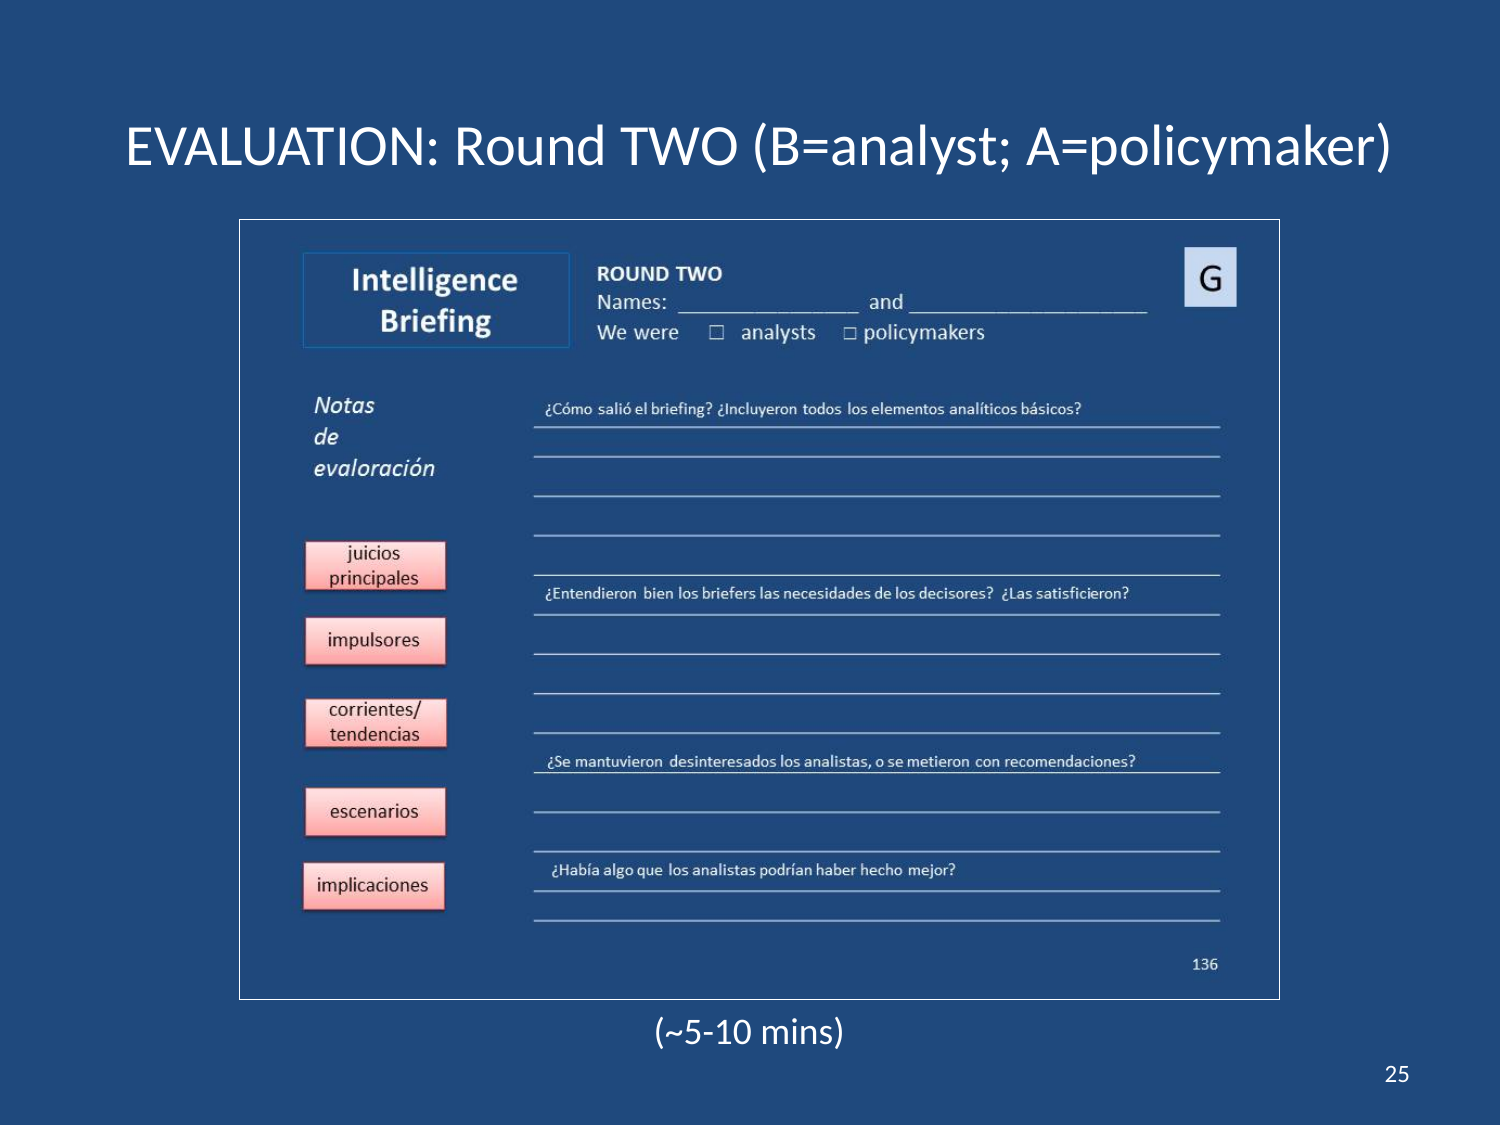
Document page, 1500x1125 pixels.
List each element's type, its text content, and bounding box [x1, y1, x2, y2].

slide_number 25 [1074, 1042, 1425, 1103]
text_box EVALUATION: Round TWO (B=analyst; A=policymaker) [16, 99, 1500, 268]
text_box (~5-10 mins) [638, 1008, 860, 1060]
picture [239, 219, 1281, 1001]
